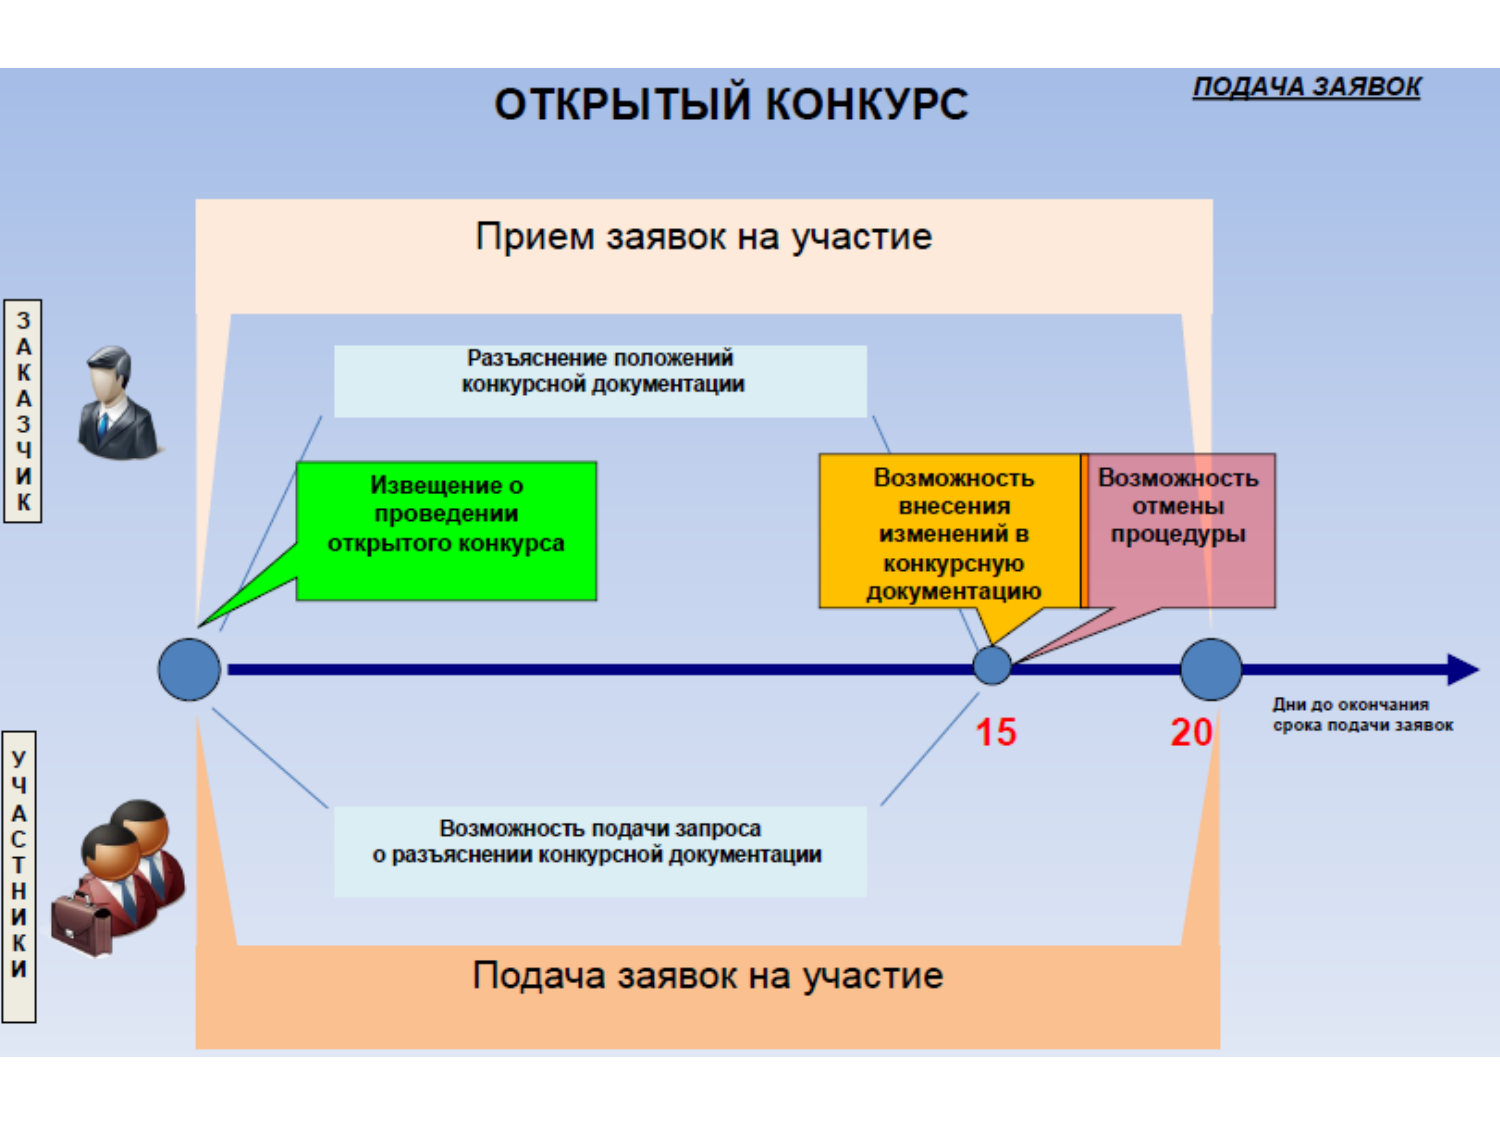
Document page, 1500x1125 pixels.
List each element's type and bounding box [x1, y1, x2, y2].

picture [0, 68, 1500, 1057]
